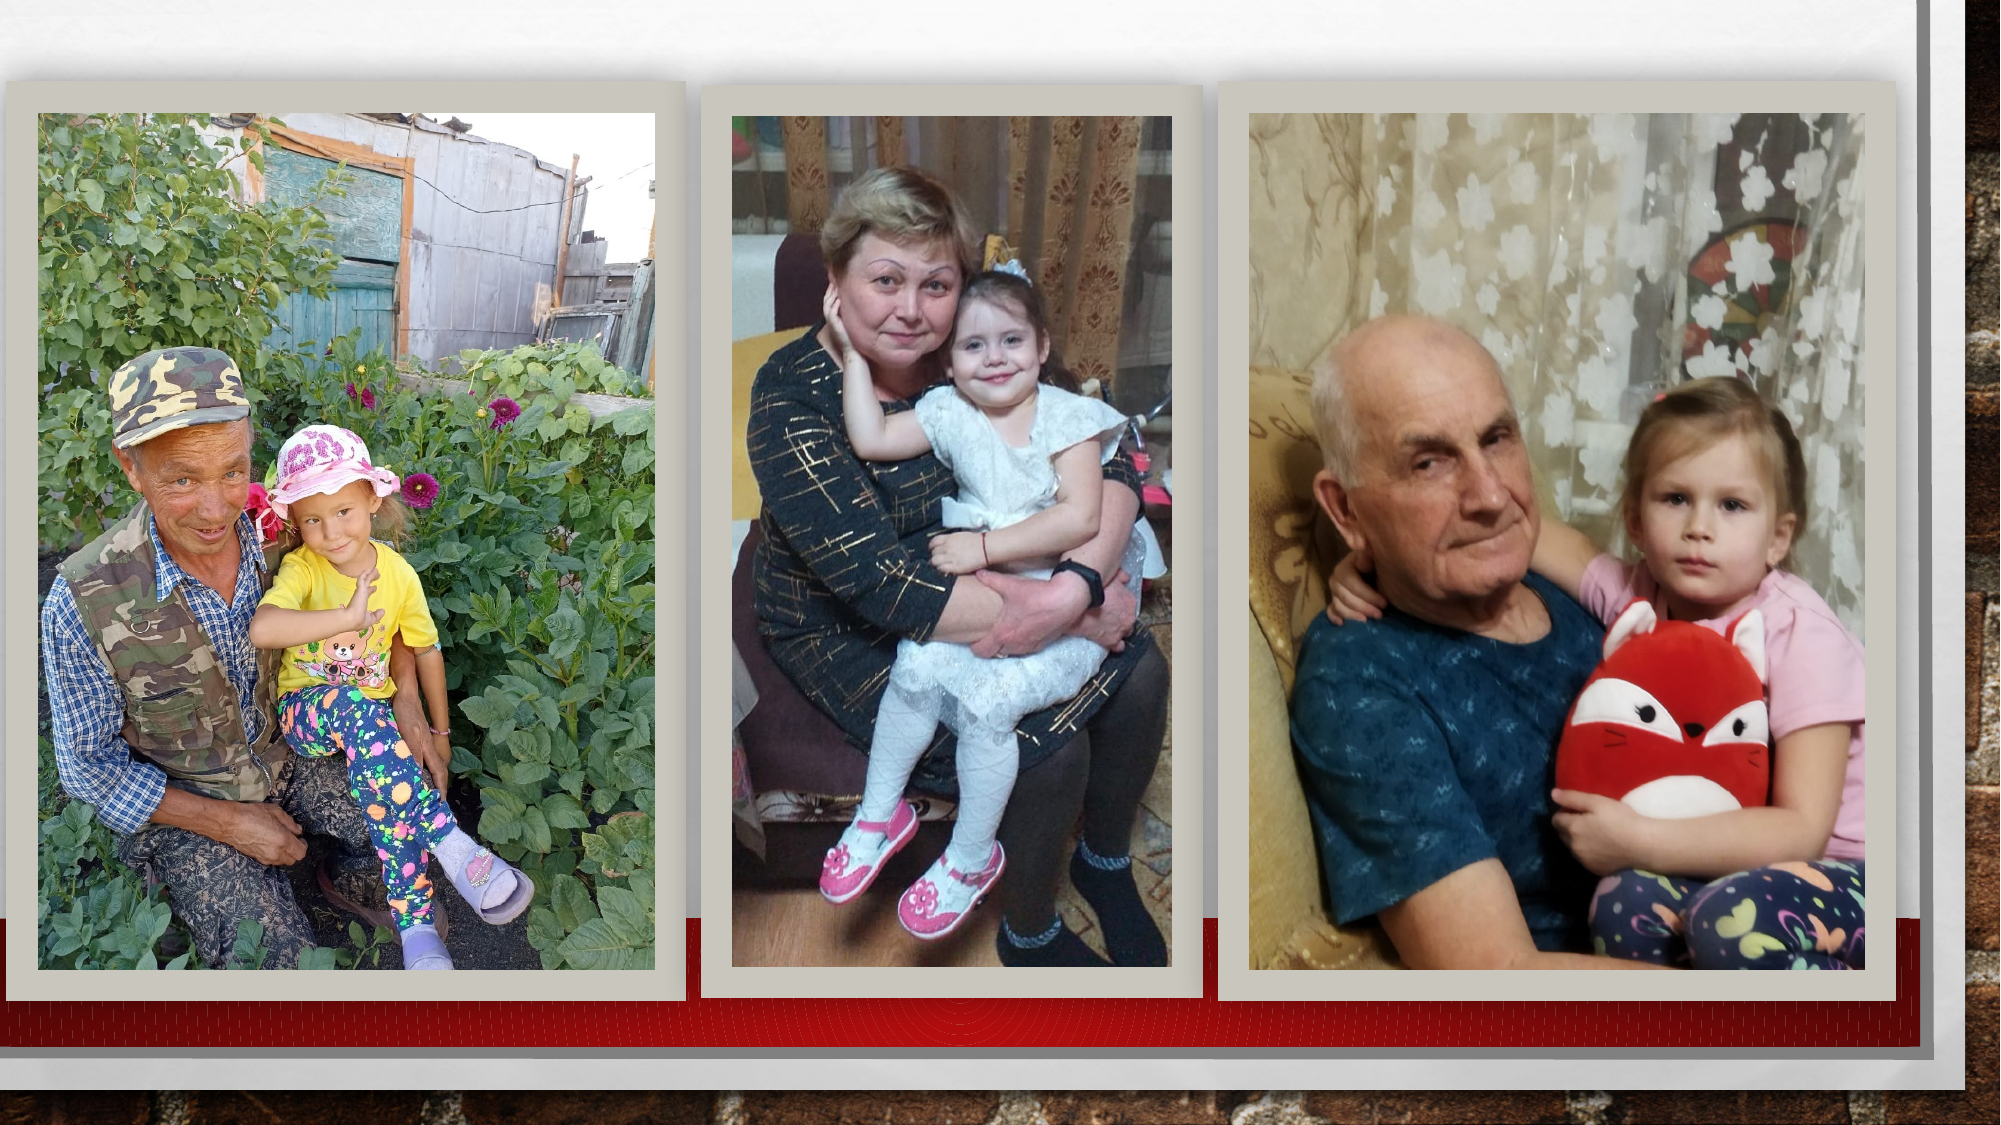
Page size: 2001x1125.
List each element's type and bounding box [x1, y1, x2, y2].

list [37, 112, 656, 971]
picture [1248, 112, 1866, 971]
picture [0, 0, 2000, 1125]
picture [731, 115, 1173, 967]
